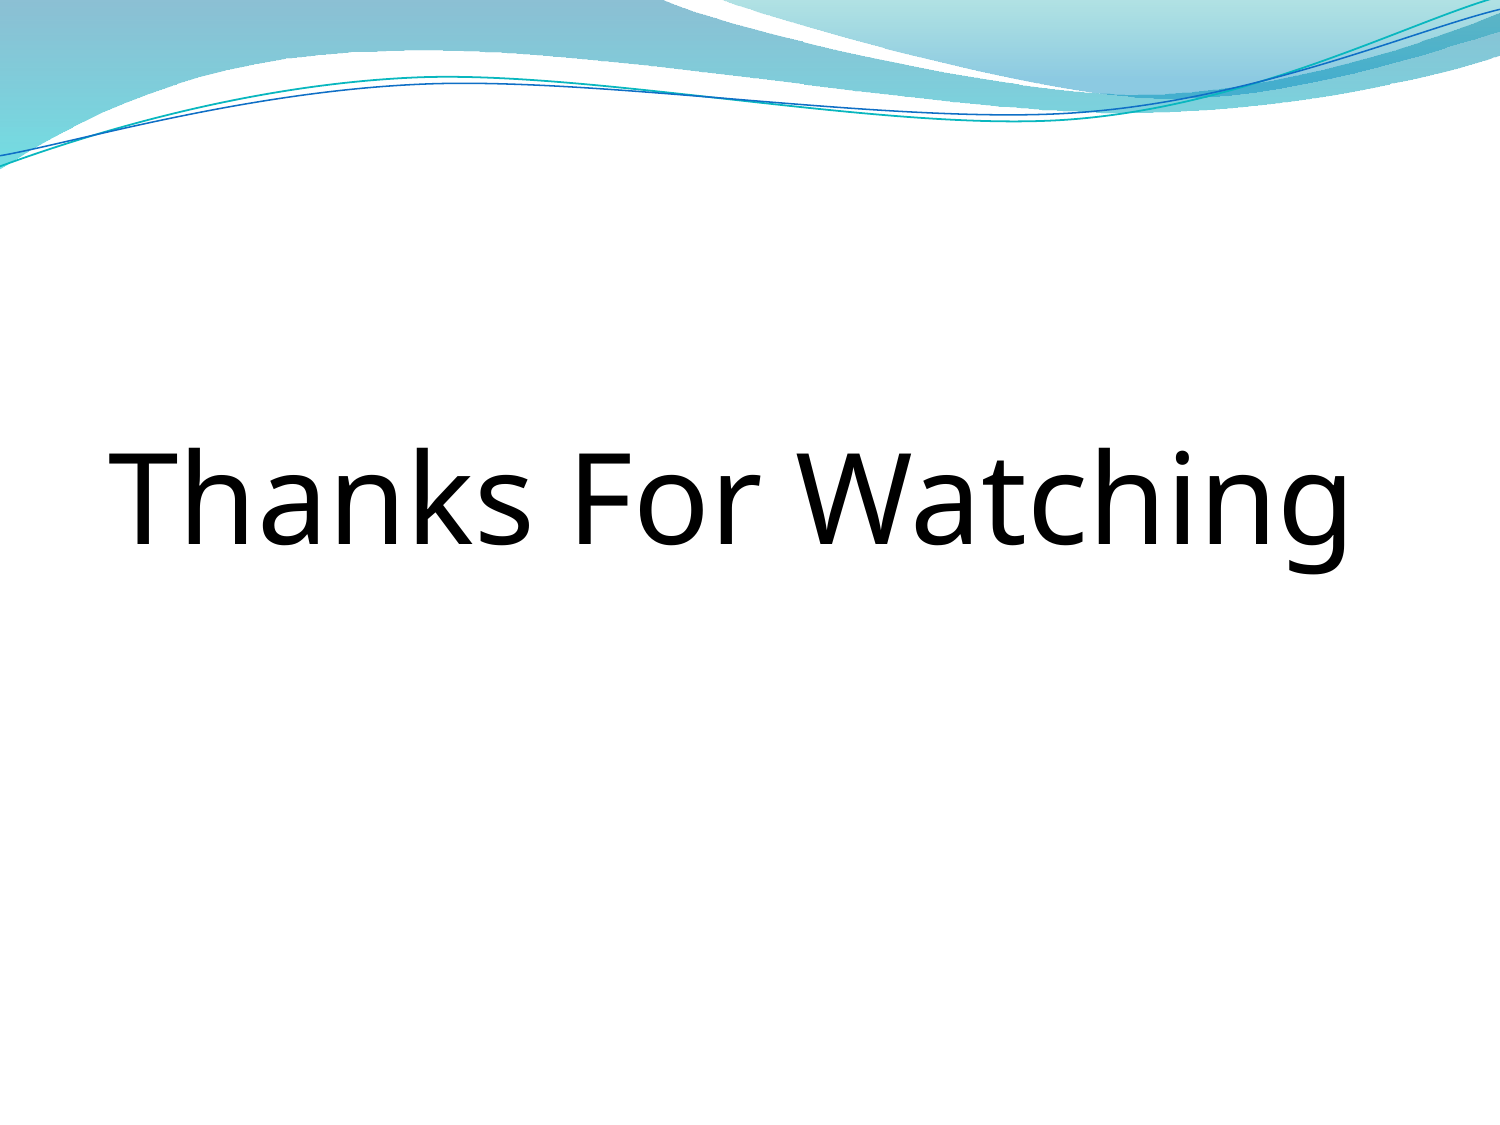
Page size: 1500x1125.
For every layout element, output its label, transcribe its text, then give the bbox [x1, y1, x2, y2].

list Thanks For Watching [93, 410, 1444, 657]
